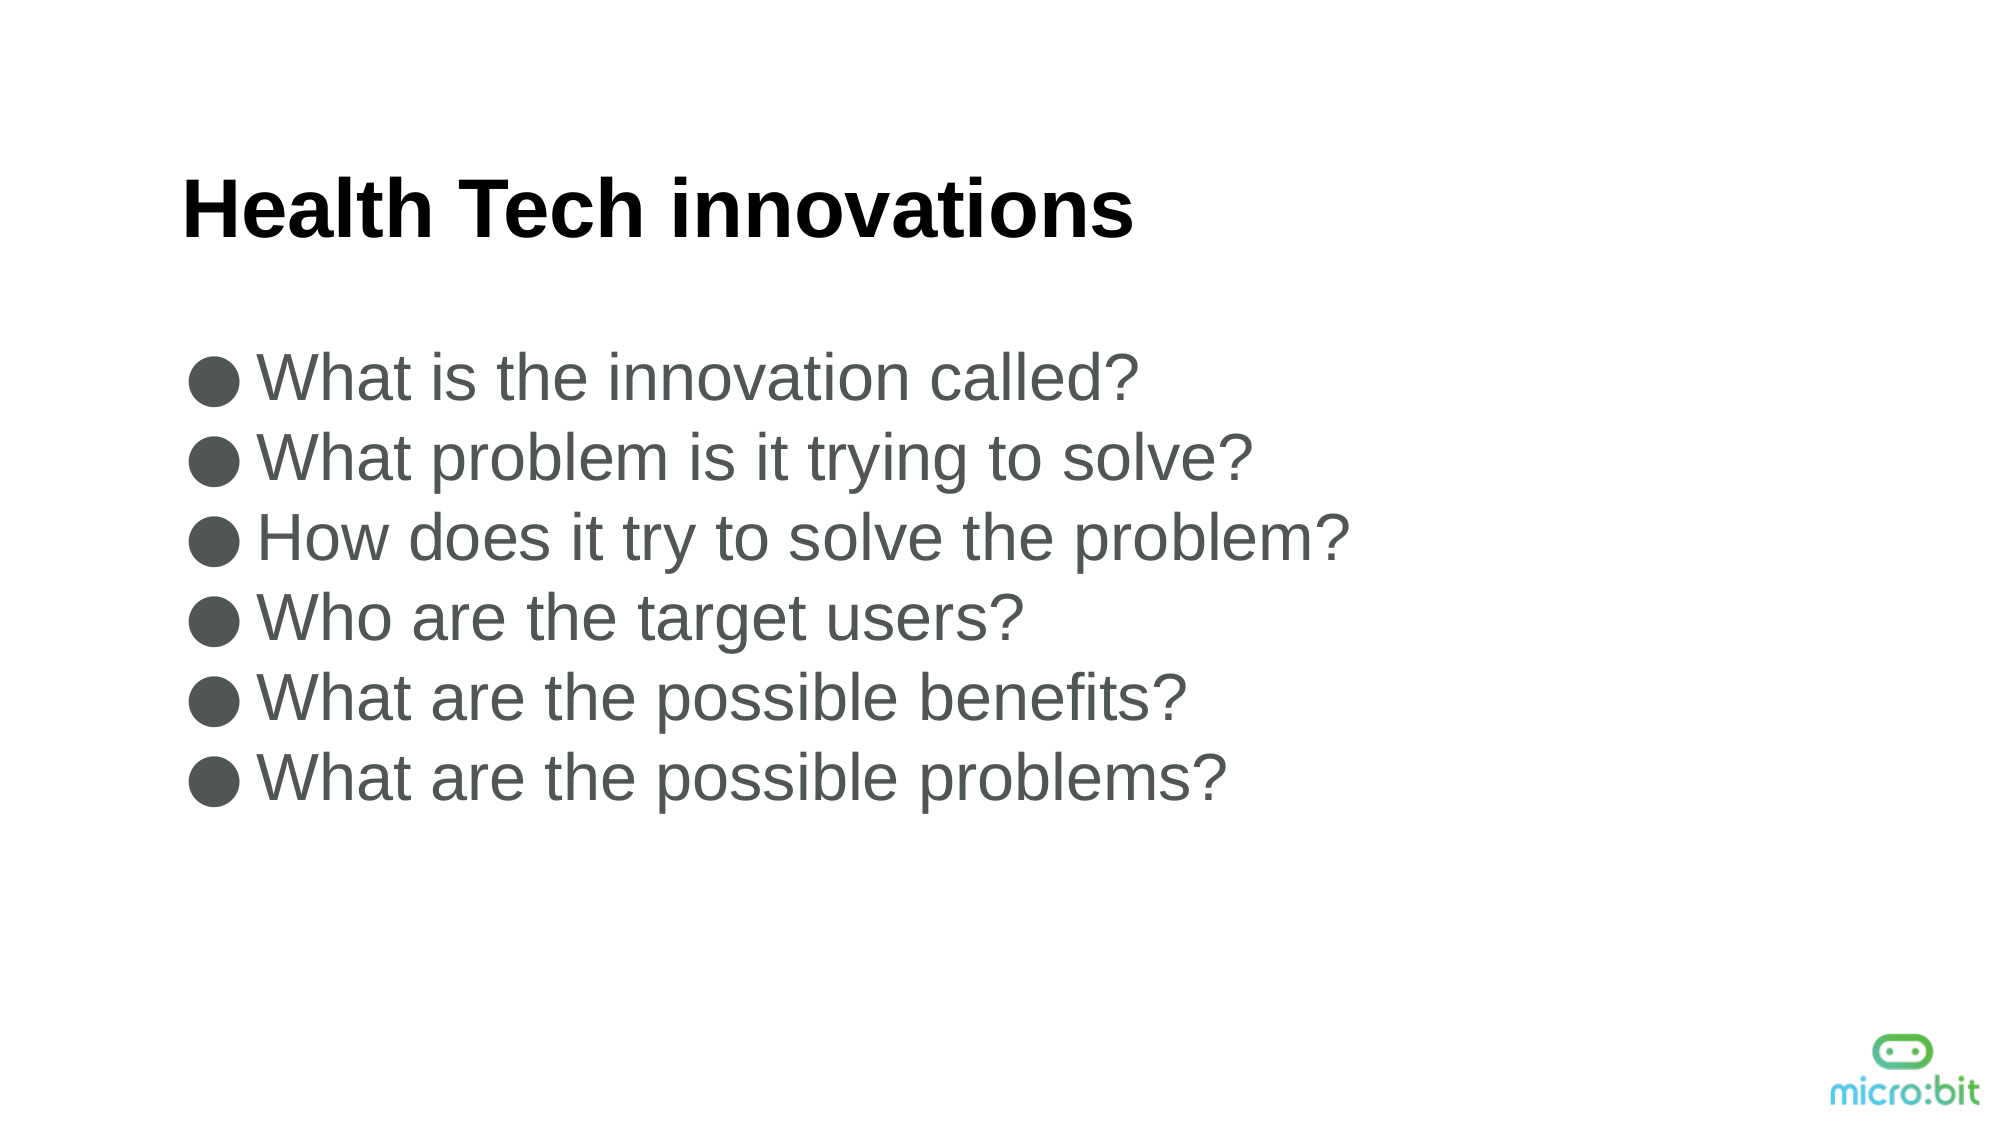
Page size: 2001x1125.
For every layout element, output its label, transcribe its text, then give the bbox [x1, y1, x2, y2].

text_box Health Tech innovations What is the innovation called? What problem is it trying to solve? How does it try to solve the problem? Who are the target users? What are the possible benefits? What are the possible problems? [166, 60, 1918, 884]
picture [1830, 1029, 1980, 1106]
